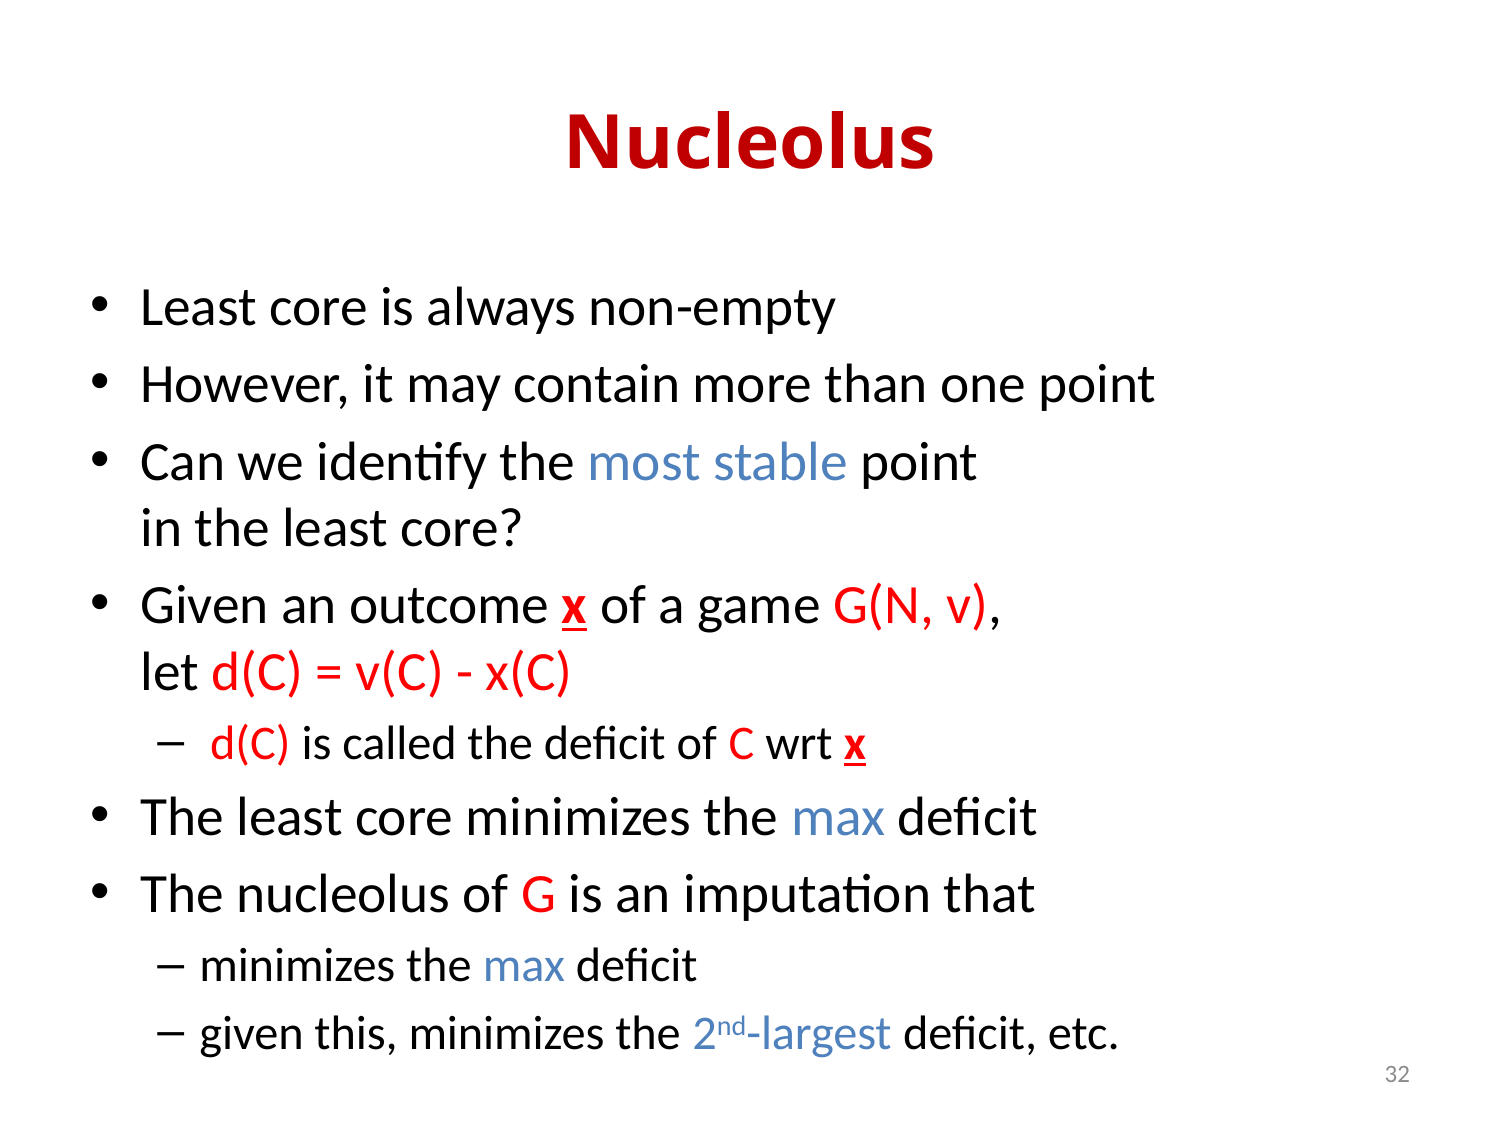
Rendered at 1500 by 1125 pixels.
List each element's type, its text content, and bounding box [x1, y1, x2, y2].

list Least core is always non-empty However, it may contain more than one point Can we identify the most stable point in the least core? Given an outcome x of a game G(N, v), let d(C) = v(C) - x(C) d(C) is called the deficit of C wrt x The least core minimizes the max deficit The nucleolus of G is an imputation that minimizes the max deficit given this, minimizes the 2nd-largest deficit, etc. [75, 262, 1425, 1071]
slide_number 32 [1074, 1042, 1425, 1103]
title Nucleolus [75, 45, 1425, 233]
